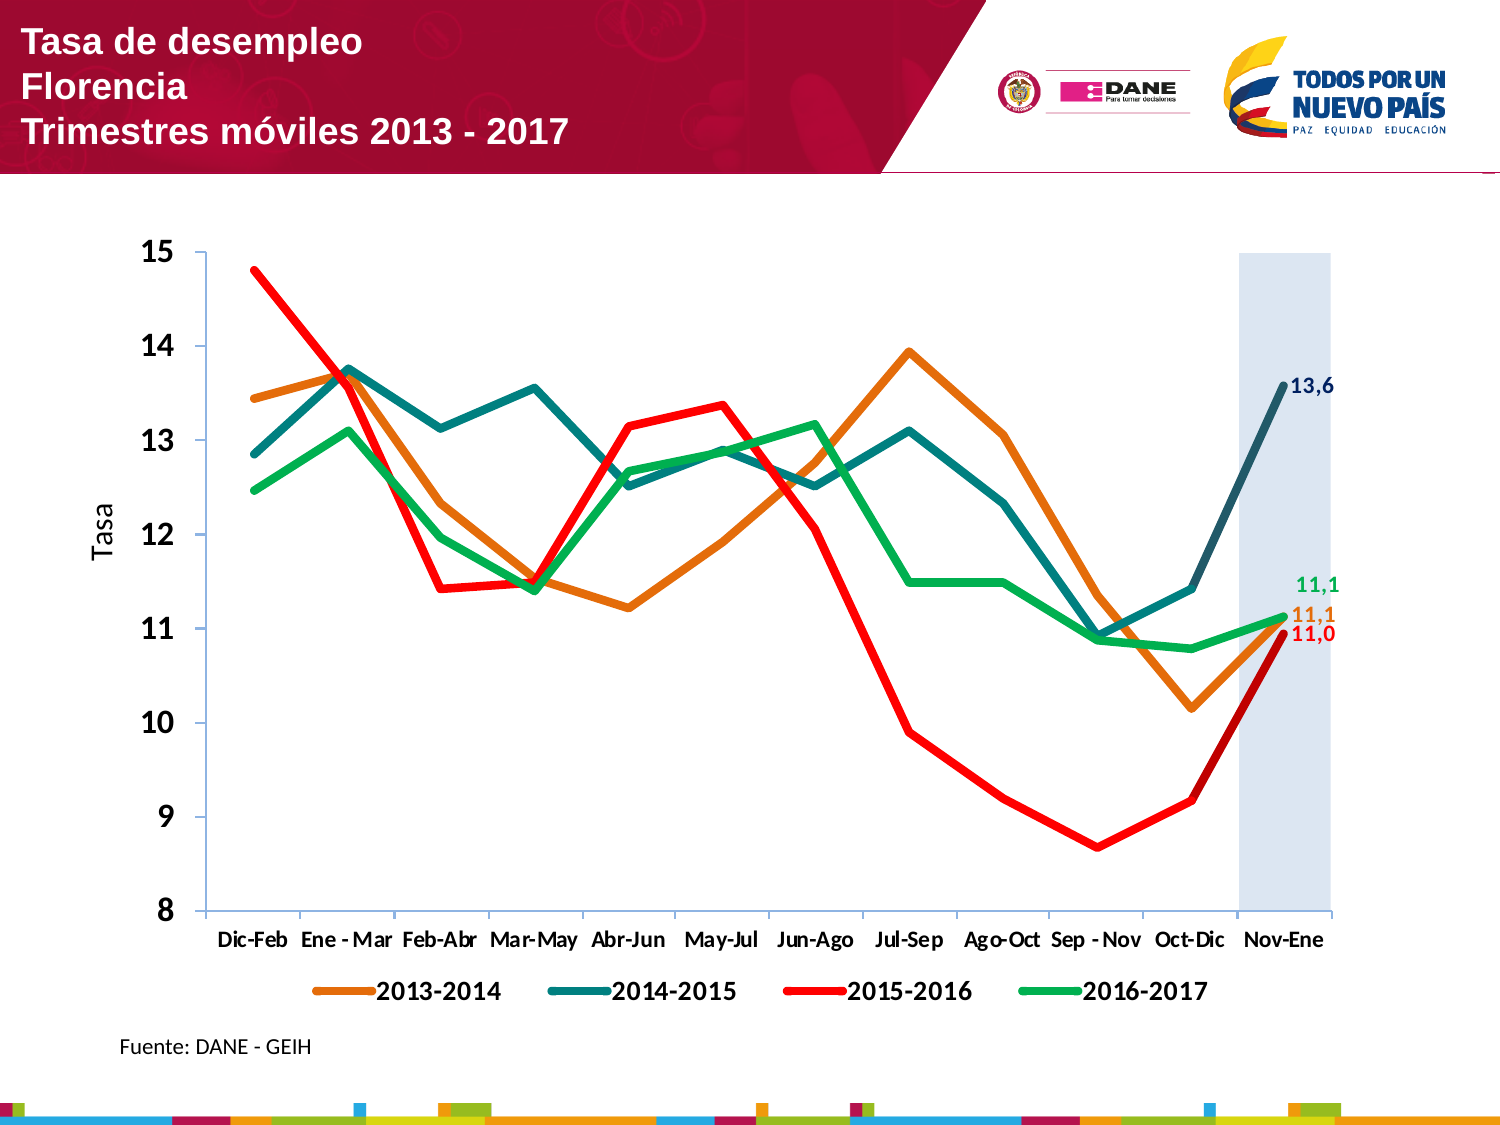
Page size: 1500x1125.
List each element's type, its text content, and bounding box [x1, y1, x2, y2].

text_box Tasa de desempleo Florencia Trimestres móviles 2013 - 2017 [5, 9, 1178, 160]
text_box Fuente: DANE - GEIH [104, 1024, 333, 1067]
picture [0, 0, 986, 172]
picture [1178, 36, 1466, 138]
picture [76, 220, 1449, 1013]
picture [0, 1103, 1500, 1125]
